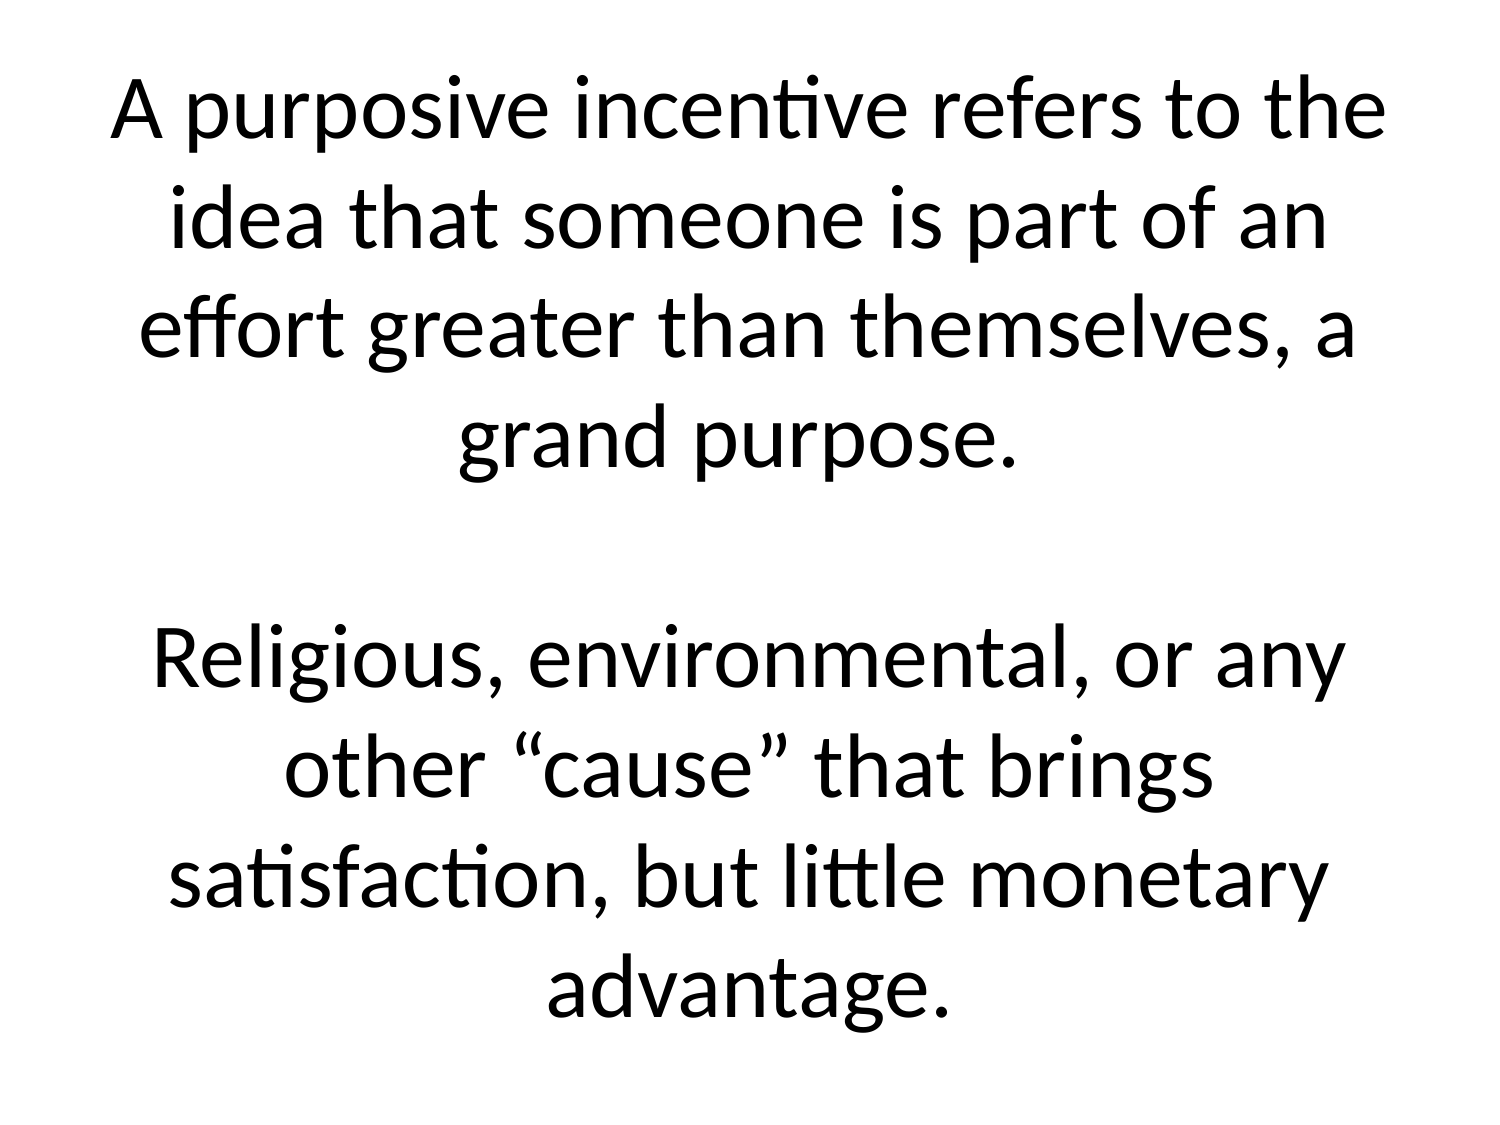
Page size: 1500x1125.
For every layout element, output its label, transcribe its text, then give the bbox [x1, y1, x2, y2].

title A purposive incentive refers to the idea that someone is part of an effort greater than themselves, a grand purpose. Religious, environmental, or any other “cause” that brings satisfaction, but little monetary advantage. [74, 44, 1426, 1038]
